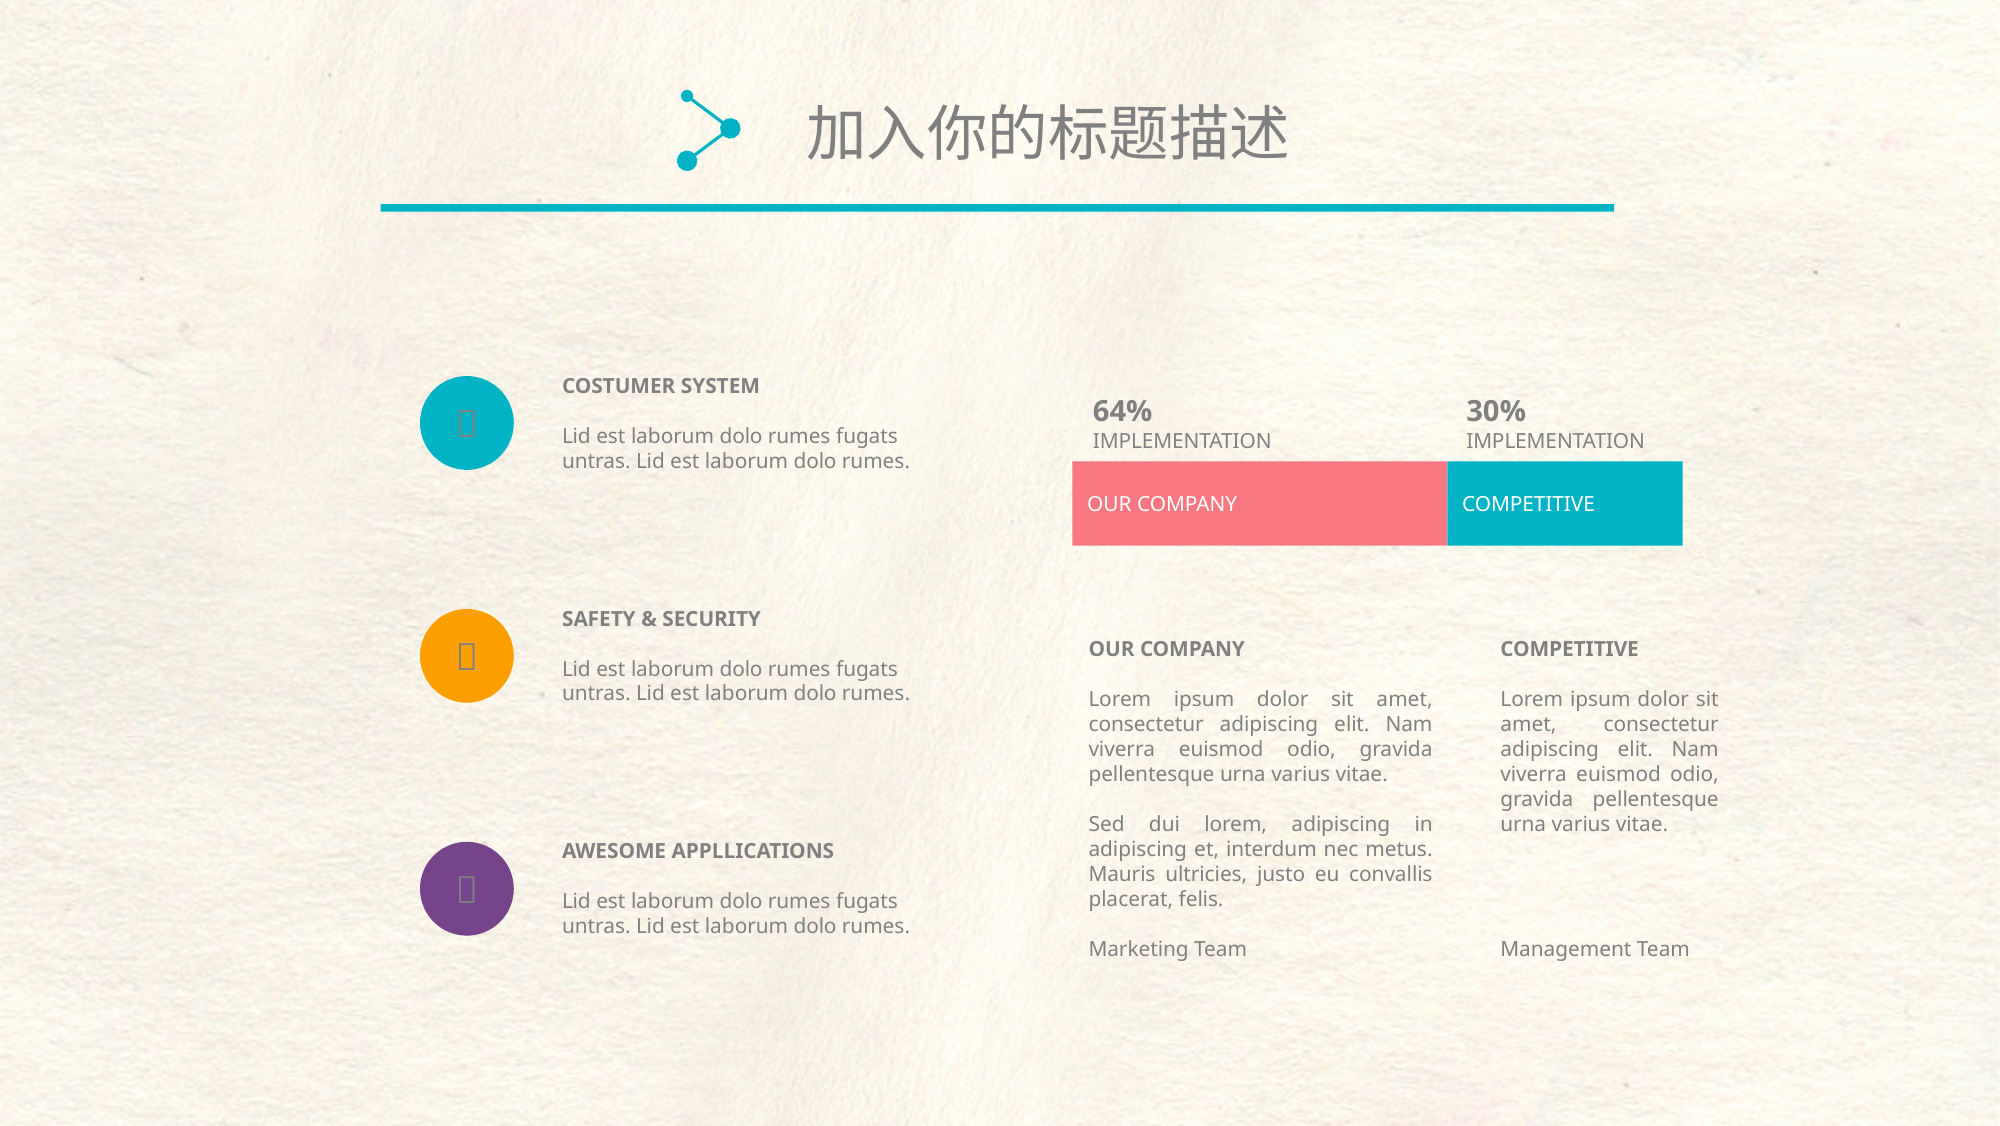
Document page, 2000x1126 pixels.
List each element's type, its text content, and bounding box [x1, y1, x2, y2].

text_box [419, 830, 943, 947]
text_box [419, 597, 943, 715]
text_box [380, 86, 1615, 212]
text_box COMPETITIVE [1445, 459, 1685, 548]
text_box COMPETITIVE Lorem ipsum dolor sit amet, consectetur adipiscing elit. Nam viverra euismod odio, gravida pellentesque urna varius vitae. Management Team [1485, 628, 1734, 969]
text_box OUR COMPANY Lorem ipsum dolor sit amet, consectetur adipiscing elit. Nam viverra euismod odio, gravida pellentesque urna varius vitae. Sed dui lorem, adipiscing in adipiscing et, interdum nec metus. Mauris ultricies, justo eu convallis placerat, felis. Marketing Team [1073, 628, 1448, 969]
text_box OUR COMPANY [1070, 459, 1445, 548]
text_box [419, 364, 943, 482]
text_box 30% IMPLEMENTATION [1451, 385, 1660, 460]
text_box 64% IMPLEMENTATION [1078, 385, 1287, 460]
picture [0, 0, 2000, 1126]
